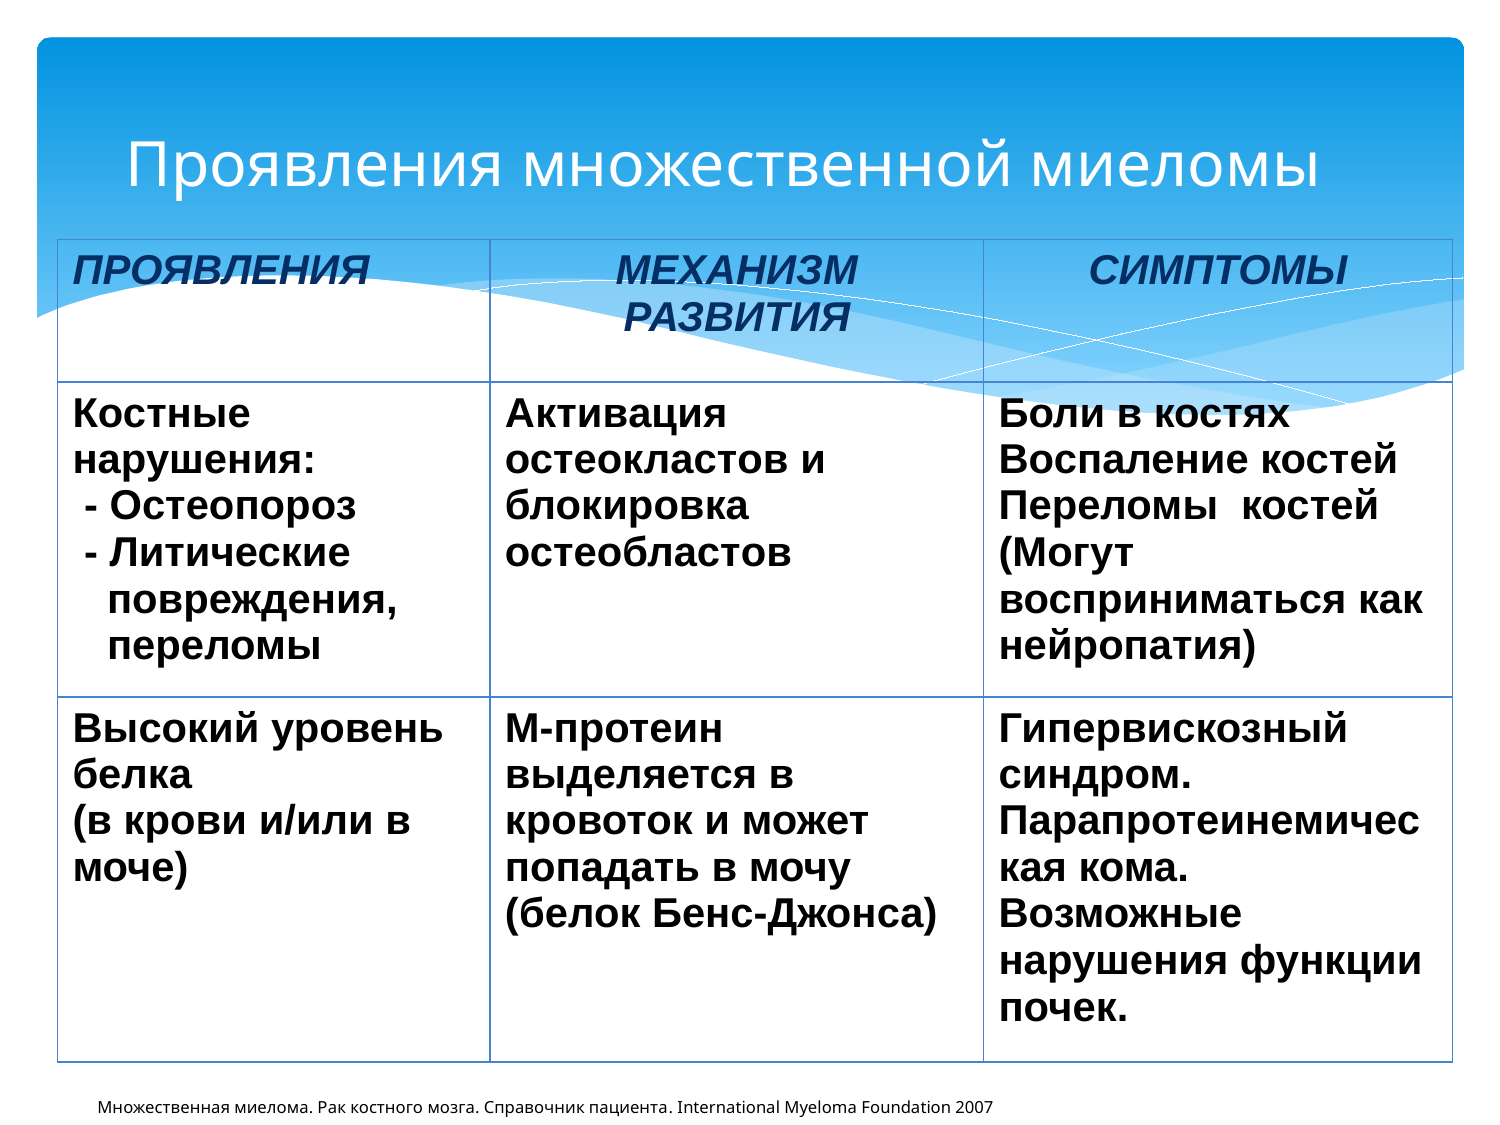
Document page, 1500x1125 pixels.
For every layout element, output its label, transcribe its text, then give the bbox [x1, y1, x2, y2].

table_header СИМПТОМЫ [984, 240, 1452, 381]
table_cell Активация остеокластов и блокировка остеобластов [491, 383, 983, 696]
table_cell Боли в костях Воспаление костей Переломы костей (Могут восприниматься как нейропатия) [984, 383, 1452, 696]
table_header МЕХАНИЗМ РАЗВИТИЯ [491, 240, 983, 381]
table_header ПРОЯВЛЕНИЯ [58, 240, 489, 381]
table_cell Гипервискозный синдром. Парапротеинемическая кома. Возможные нарушения функции почек. [984, 698, 1452, 1061]
text_box Множественная миелома. Рак костного мозга. Справочник пациента. International Myeloma Foundation 2007 [82, 1089, 1159, 1125]
table_cell Костные нарушения: - Остеопороз - Литические повреждения, переломы [58, 383, 489, 696]
title Проявления множественной миеломы [62, 91, 1385, 232]
table_cell М-протеин выделяется в кровоток и может попадать в мочу (белок Бенс-Джонса) [491, 698, 983, 1061]
table_cell Высокий уровень белка (в крови и/или в моче) [58, 698, 489, 1061]
